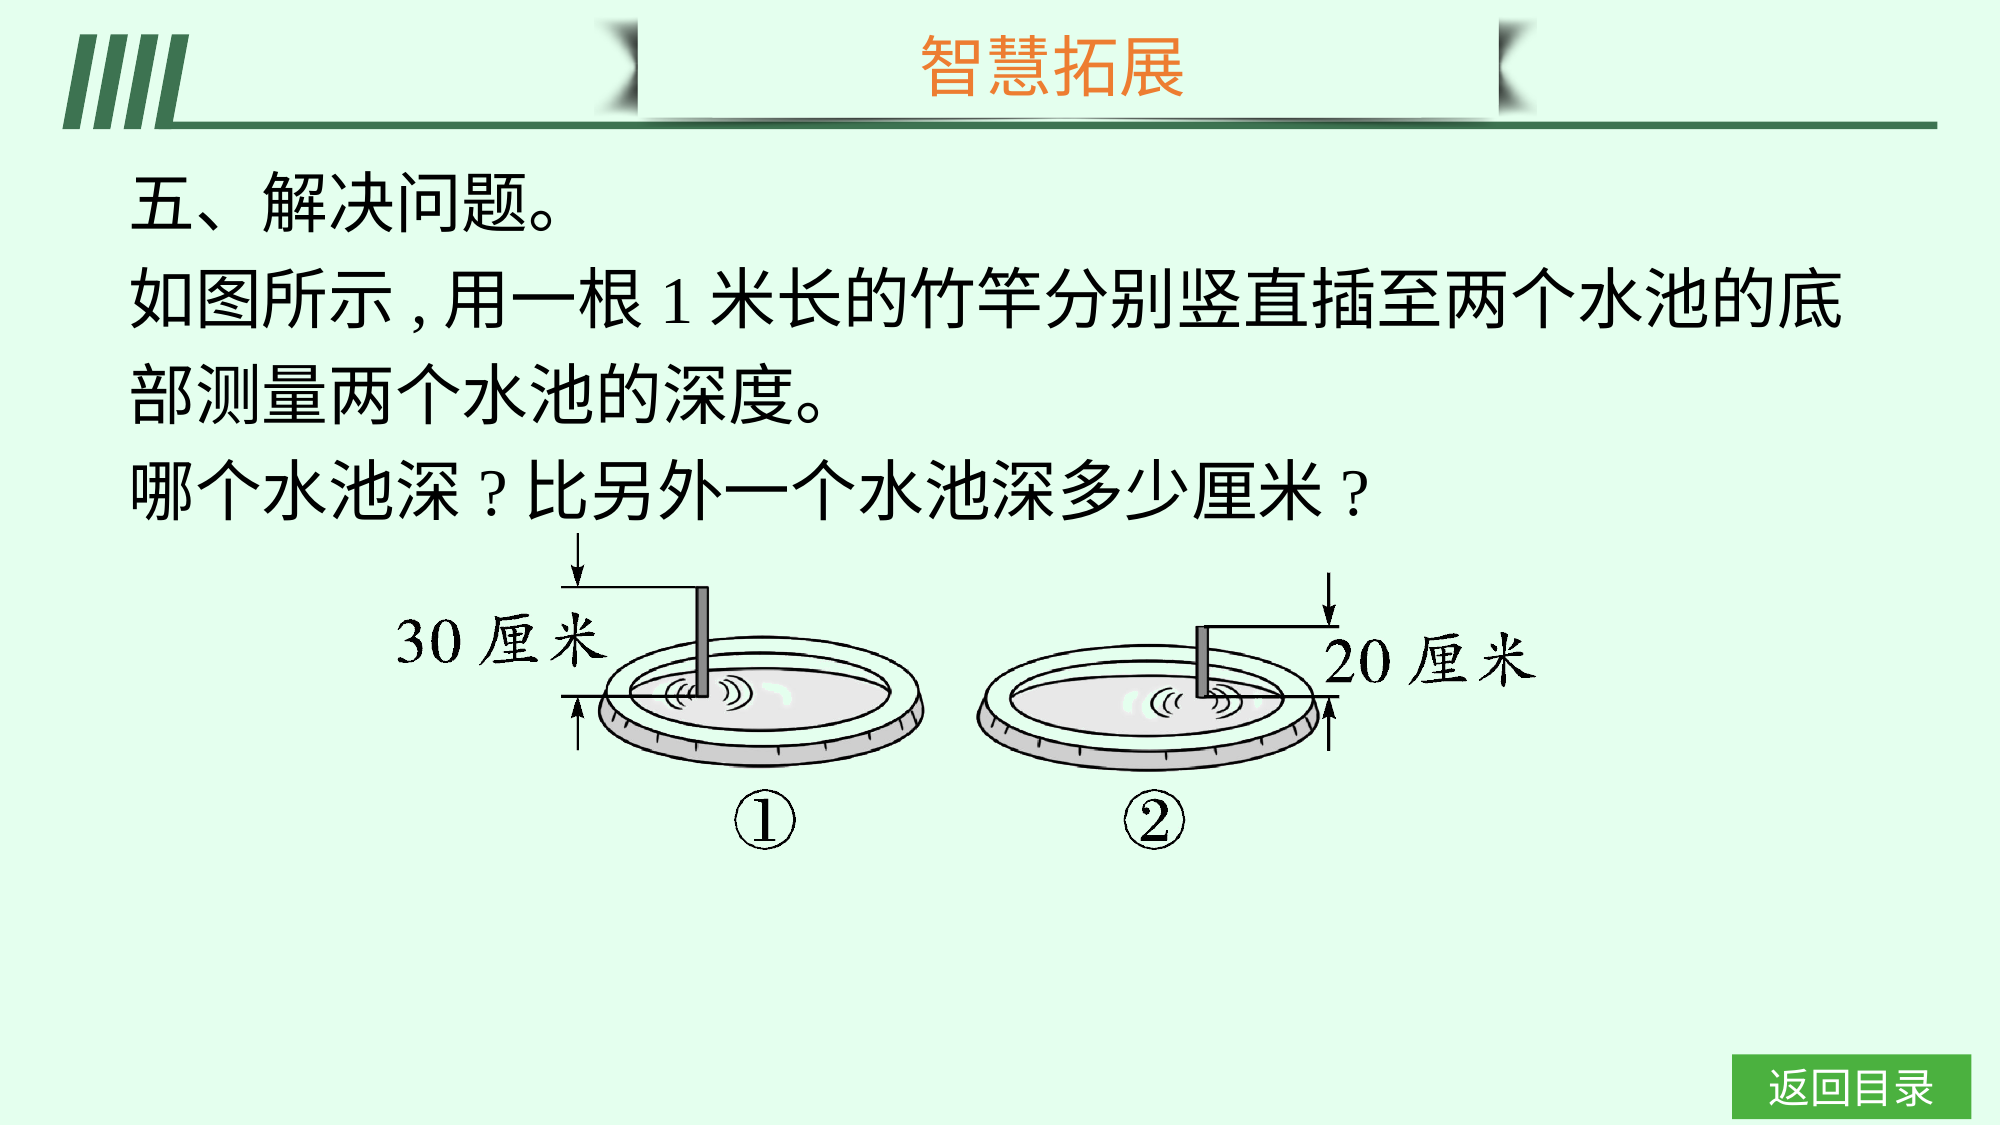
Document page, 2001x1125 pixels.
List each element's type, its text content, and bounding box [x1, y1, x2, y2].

text_box 五、解决问题。 如图所示,用一根1米长的竹竿分别竖直插至两个水池的底部测量两个水池的深度。 哪个水池深?比另外一个水池深多少厘米? [113, 137, 1887, 536]
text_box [594, 16, 1537, 127]
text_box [62, 34, 1938, 130]
picture [392, 530, 1537, 854]
